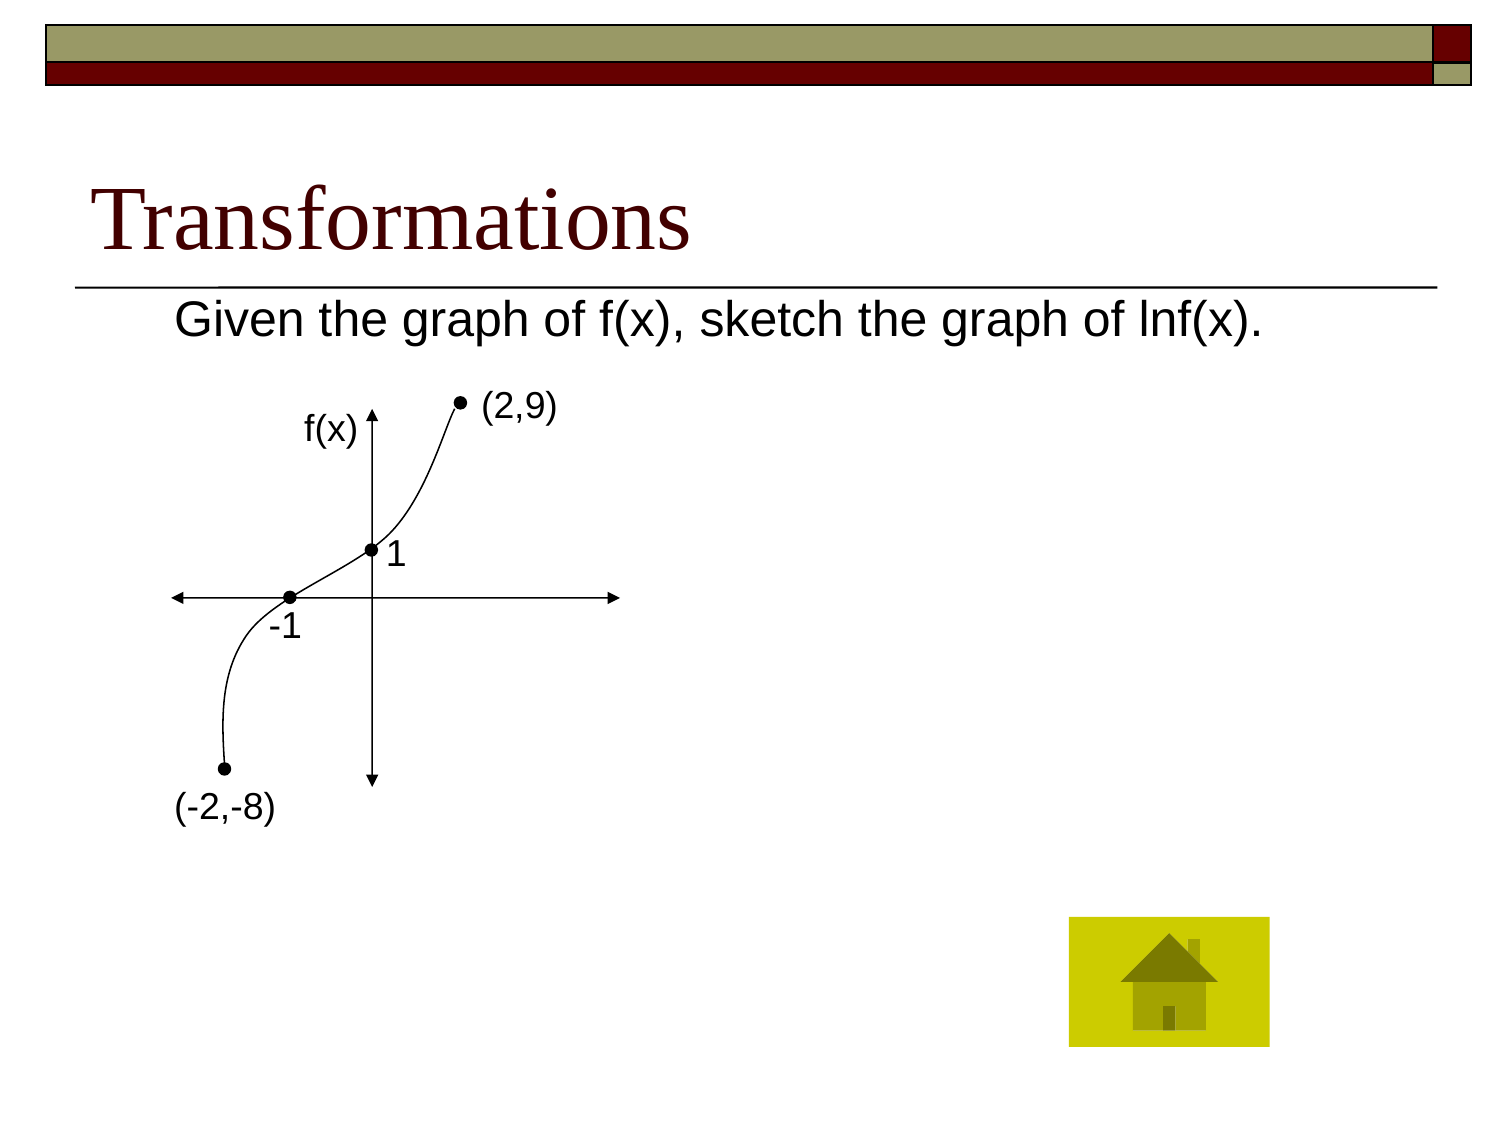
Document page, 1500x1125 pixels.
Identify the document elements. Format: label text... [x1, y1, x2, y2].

text_box f(x) [289, 397, 443, 457]
text_box [454, 396, 467, 409]
text_box [297, 551, 366, 593]
text_box [383, 457, 436, 522]
text_box Given the graph of f(x), sketch the graph of lnf(x). [159, 278, 1353, 354]
text_box [443, 408, 455, 438]
text_box [171, 591, 253, 605]
text_box [365, 544, 371, 556]
title Transformations [74, 87, 1426, 276]
text_box [218, 762, 231, 774]
text_box [1068, 916, 1270, 1047]
text_box (2,9) [466, 373, 821, 434]
text_box 1 [371, 522, 466, 582]
text_box [420, 591, 621, 605]
text_box [222, 627, 302, 767]
text_box (-2,-8) [159, 774, 514, 835]
text_box -1 [253, 593, 420, 654]
